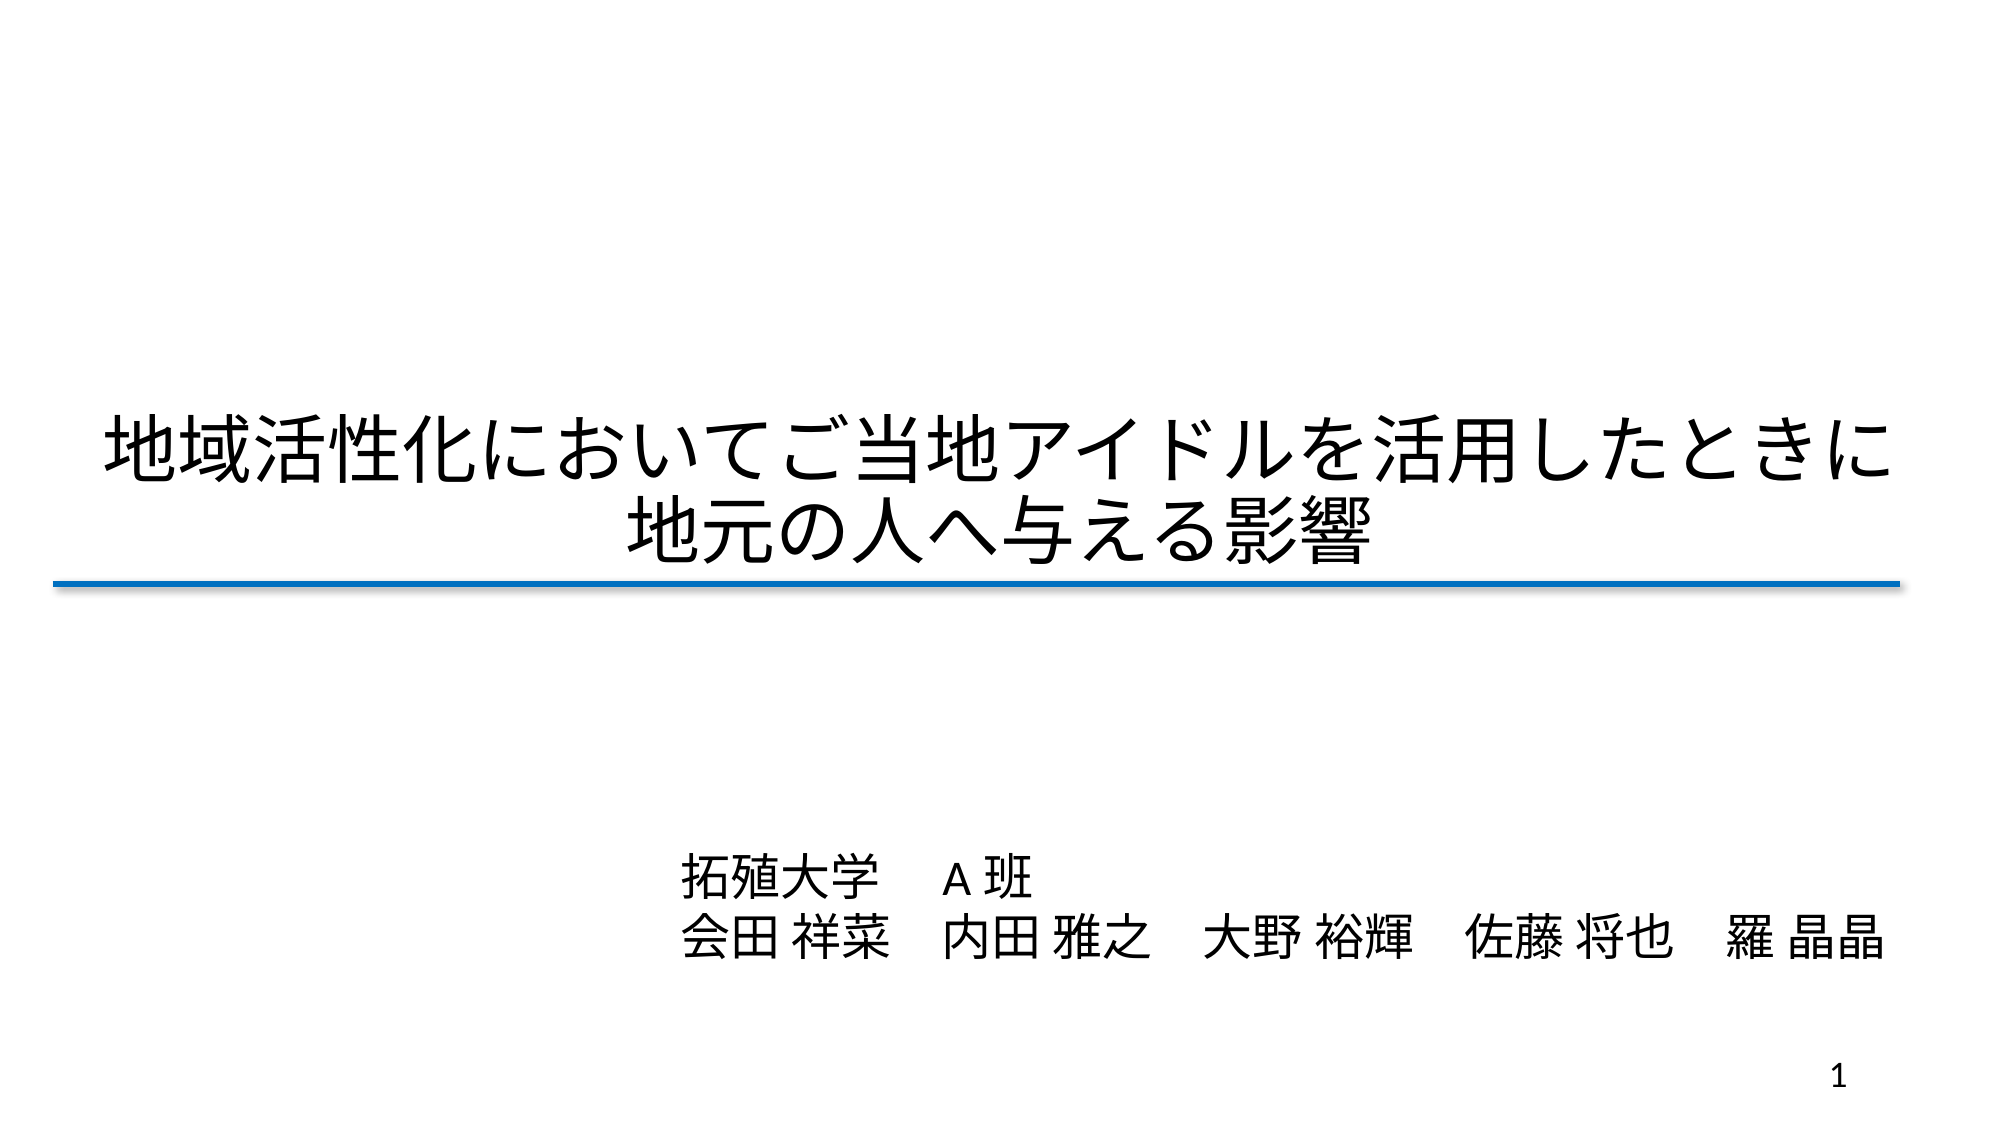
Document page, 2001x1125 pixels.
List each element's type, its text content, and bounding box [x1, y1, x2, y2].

title 地域活性化においてご当地アイドルを活用したときに 地元の人へ与える影響 [52, 372, 1947, 582]
text_box [774, 477, 1225, 538]
slide_number 1 [1412, 1042, 1863, 1103]
text_box 拓殖大学 A班 会田 祥菜 内田 雅之 大野 裕輝 佐藤 将也 羅 晶晶 [665, 838, 2000, 973]
